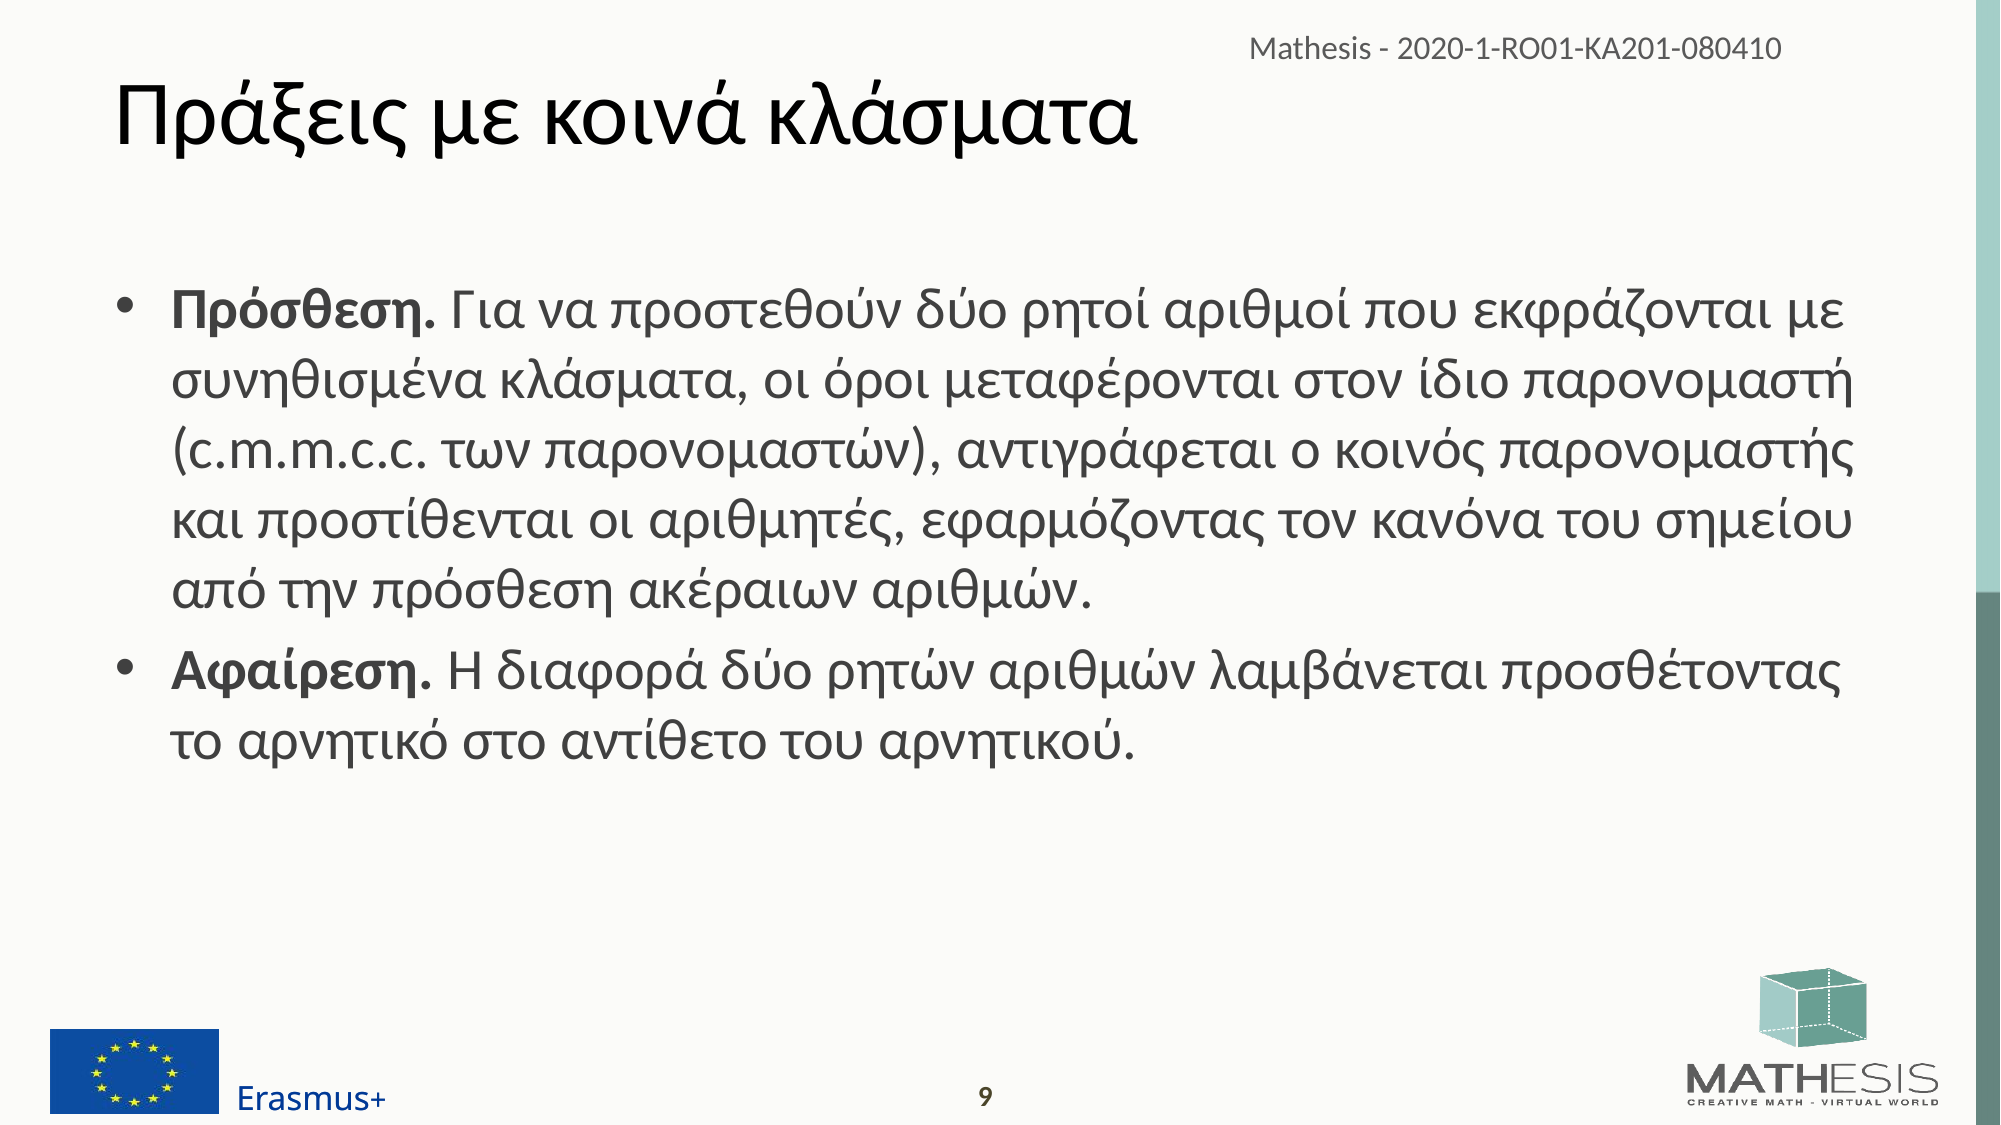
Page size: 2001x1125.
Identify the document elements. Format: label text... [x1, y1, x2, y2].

title Πράξεις με κοινά κλάσματα [99, 45, 1900, 233]
picture [50, 1029, 219, 1114]
list Πρόσθεση. Για να προστεθούν δύο ρητοί αριθμοί που εκφράζονται με συνηθισμένα κλάσματα, οι όροι μεταφέρονται στον ίδιο παρονομαστή (c.m.m.c.c. των παρονομαστών), αντιγράφεται ο κοινός παρονομαστής και προστίθενται οι αριθμητές, εφαρμόζοντας τον κανόνα του σημείου από την πρόσθεση ακέραιων αριθμών. Αφαίρεση. Η διαφορά δύο ρητών αριθμών λαμβάνεται προσθέτοντας το αρνητικό στο αντίθετο του αρνητικού. [99, 262, 1900, 1005]
